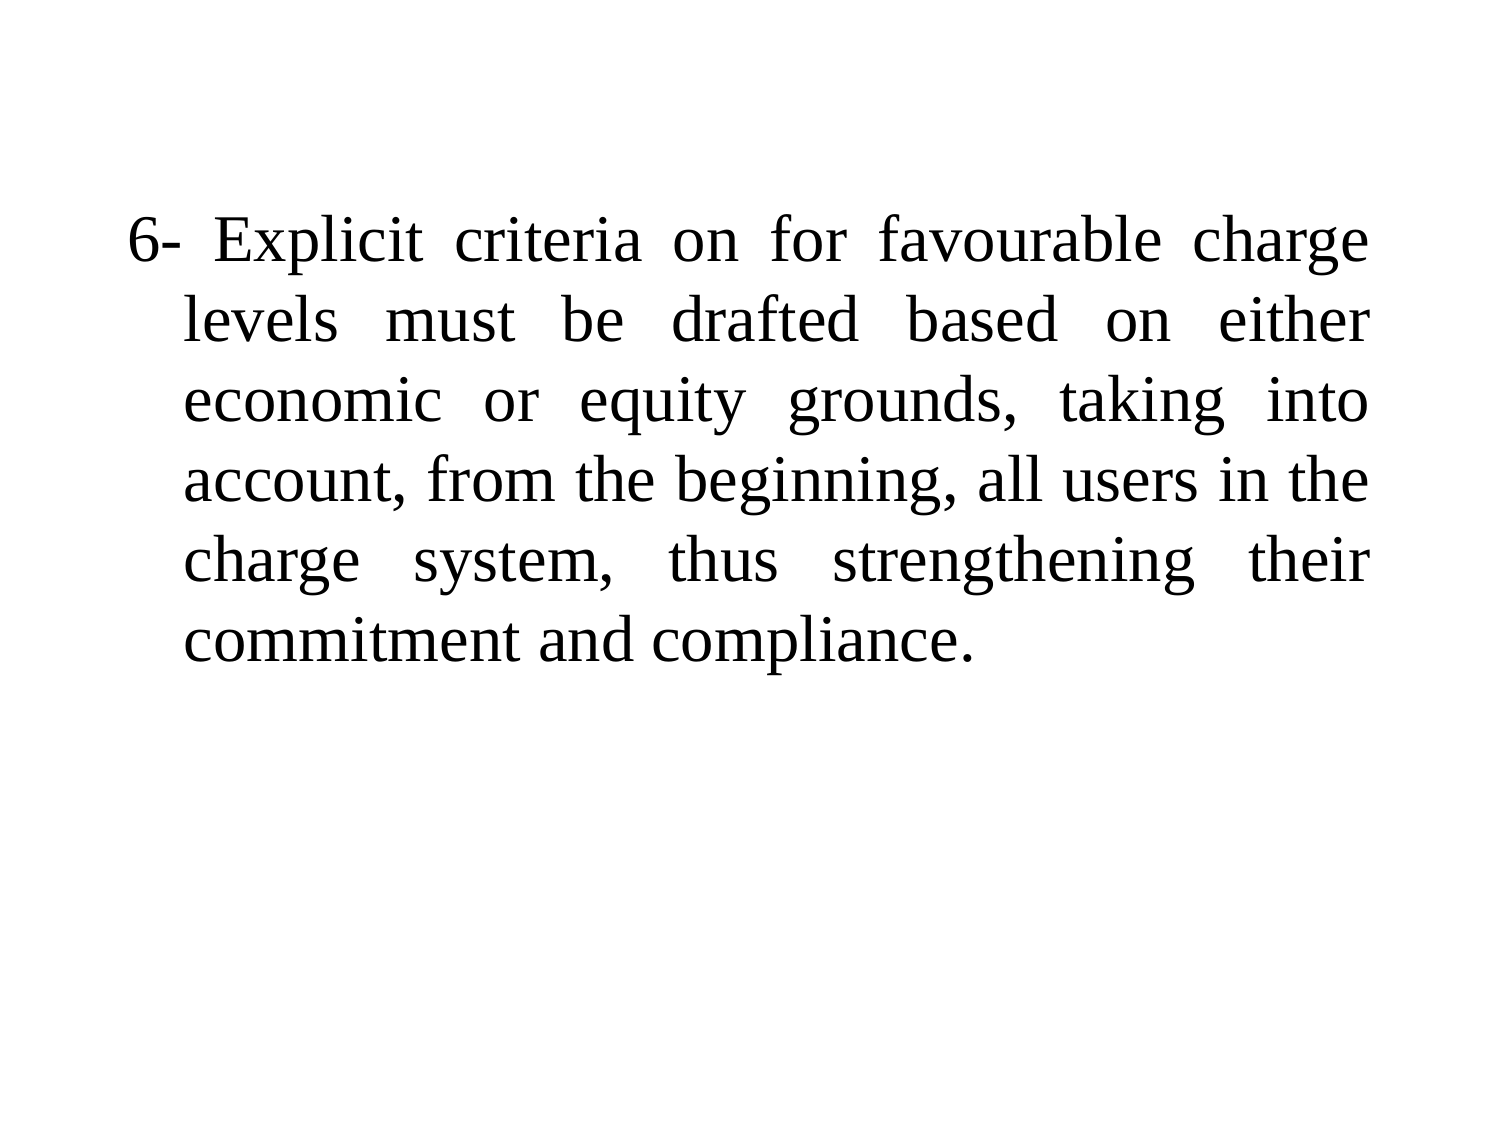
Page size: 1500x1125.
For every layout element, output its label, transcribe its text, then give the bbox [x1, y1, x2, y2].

list 6- Explicit criteria on for favourable charge levels must be drafted based on either economic or equity grounds, taking into account, from the beginning, all users in the charge system, thus strengthening their commitment and compliance. [112, 187, 1388, 1001]
